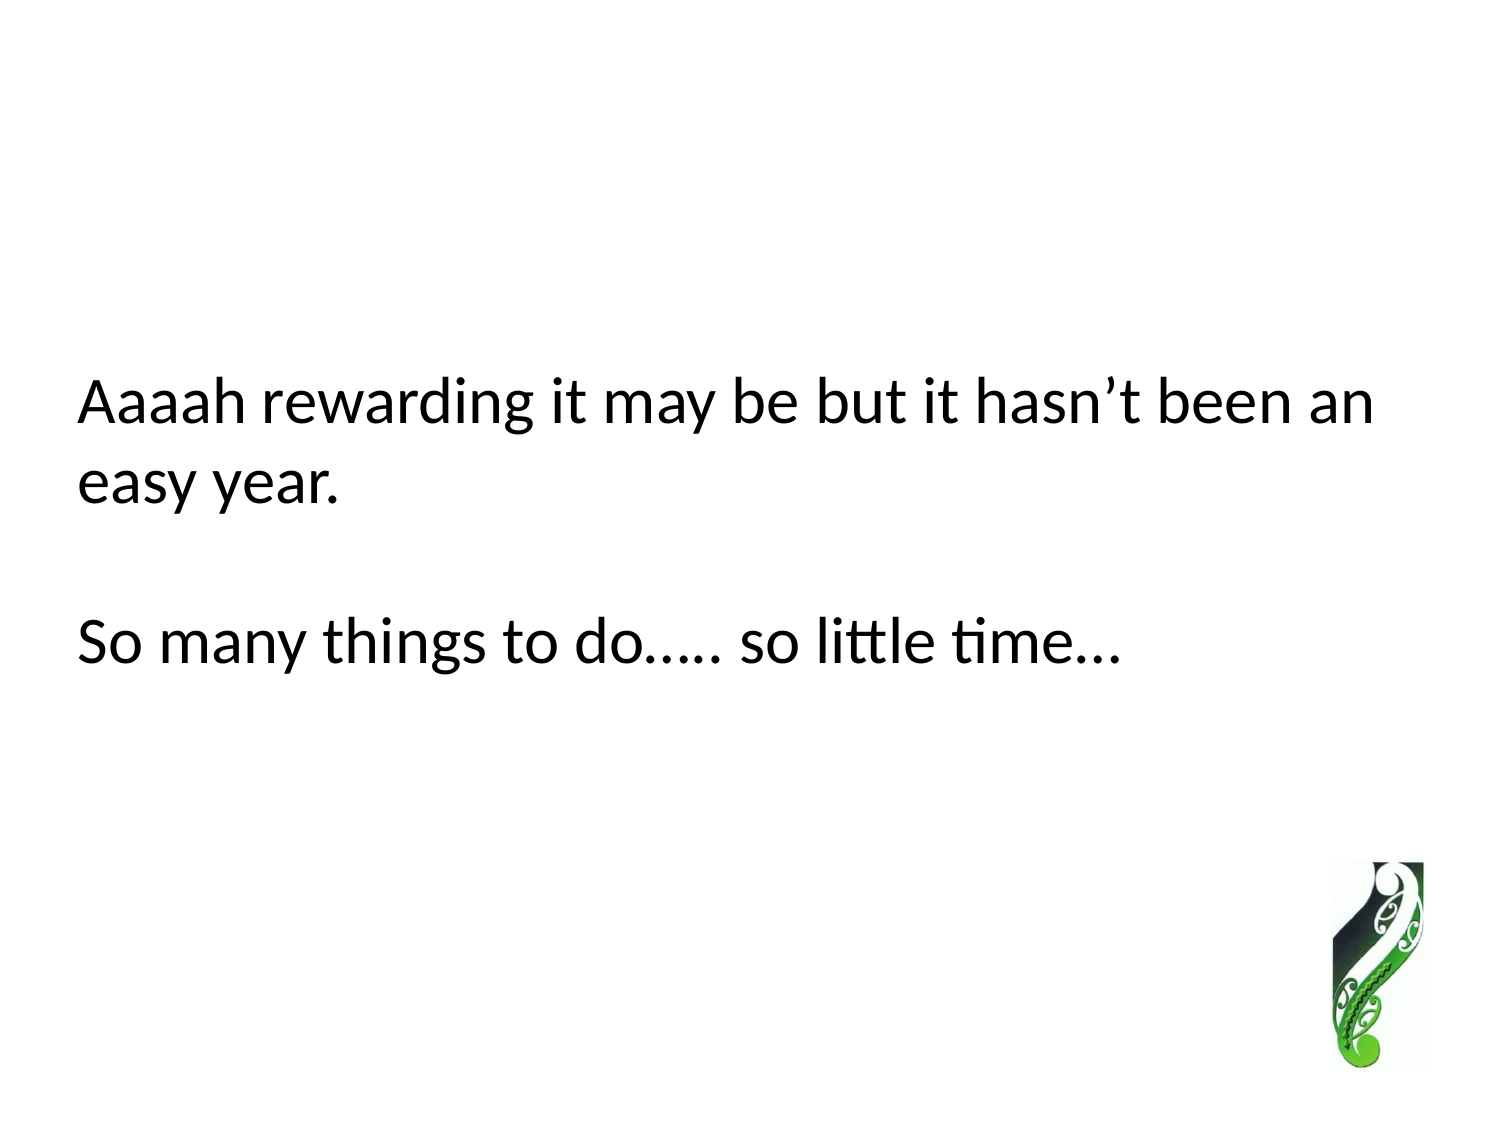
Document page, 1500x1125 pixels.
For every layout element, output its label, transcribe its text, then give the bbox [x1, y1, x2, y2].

picture [1330, 859, 1426, 1073]
text_box Aaaah rewarding it may be but it hasn’t been an easy year. So many things to do….. so little time… [62, 349, 1422, 685]
